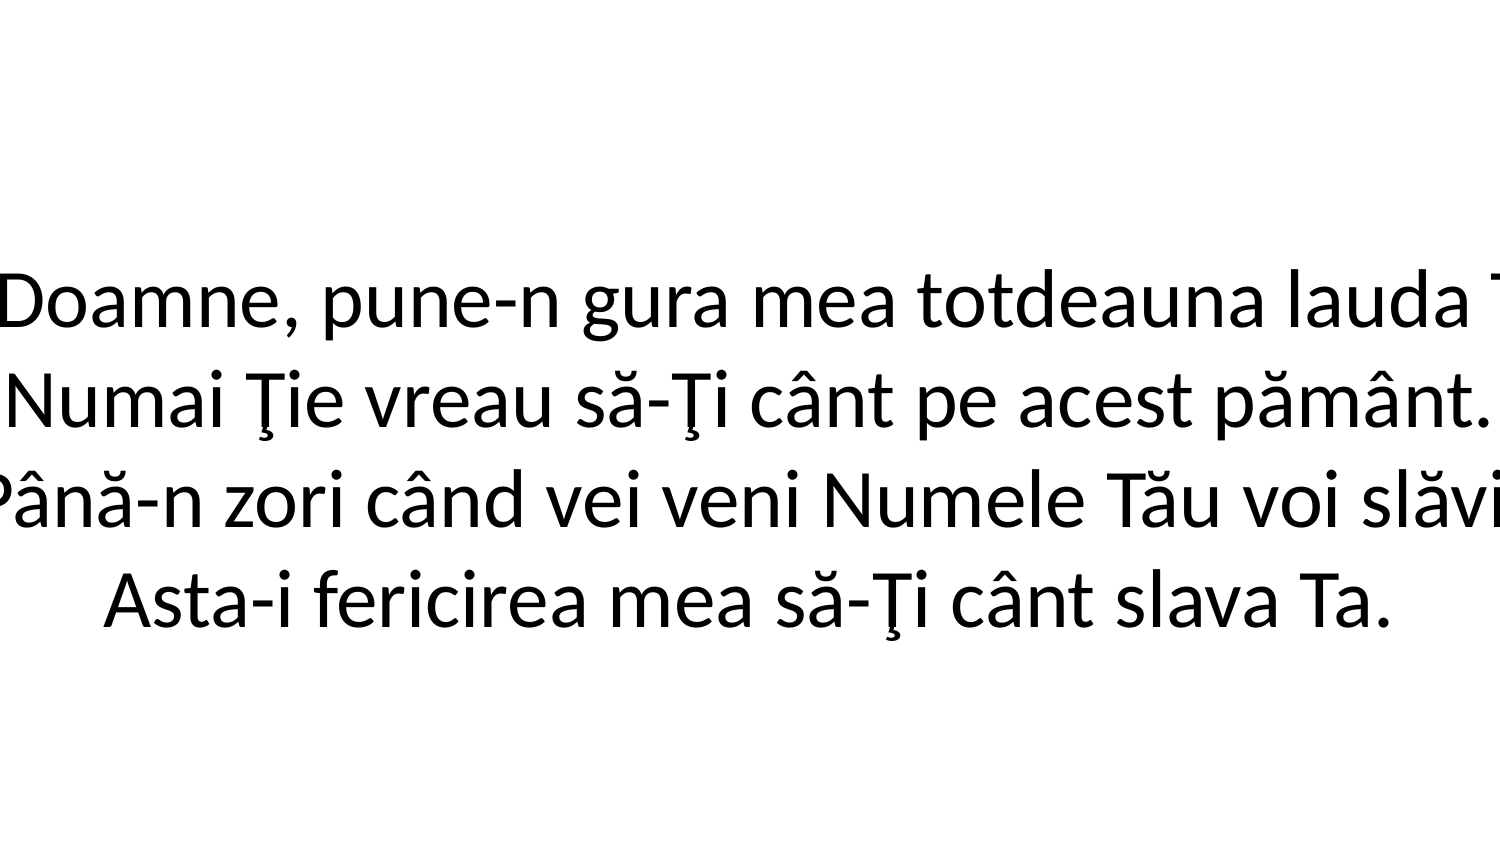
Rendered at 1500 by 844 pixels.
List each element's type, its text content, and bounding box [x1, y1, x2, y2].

text_box 3. Doamne, pune-n gura mea totdeauna lauda Ta, Numai Ţie vreau să-Ţi cânt pe acest pământ. Până-n zori când vei veni Numele Tău voi slăvi, Asta-i fericirea mea să-Ţi cânt slava Ta. [0, 192, 1500, 652]
